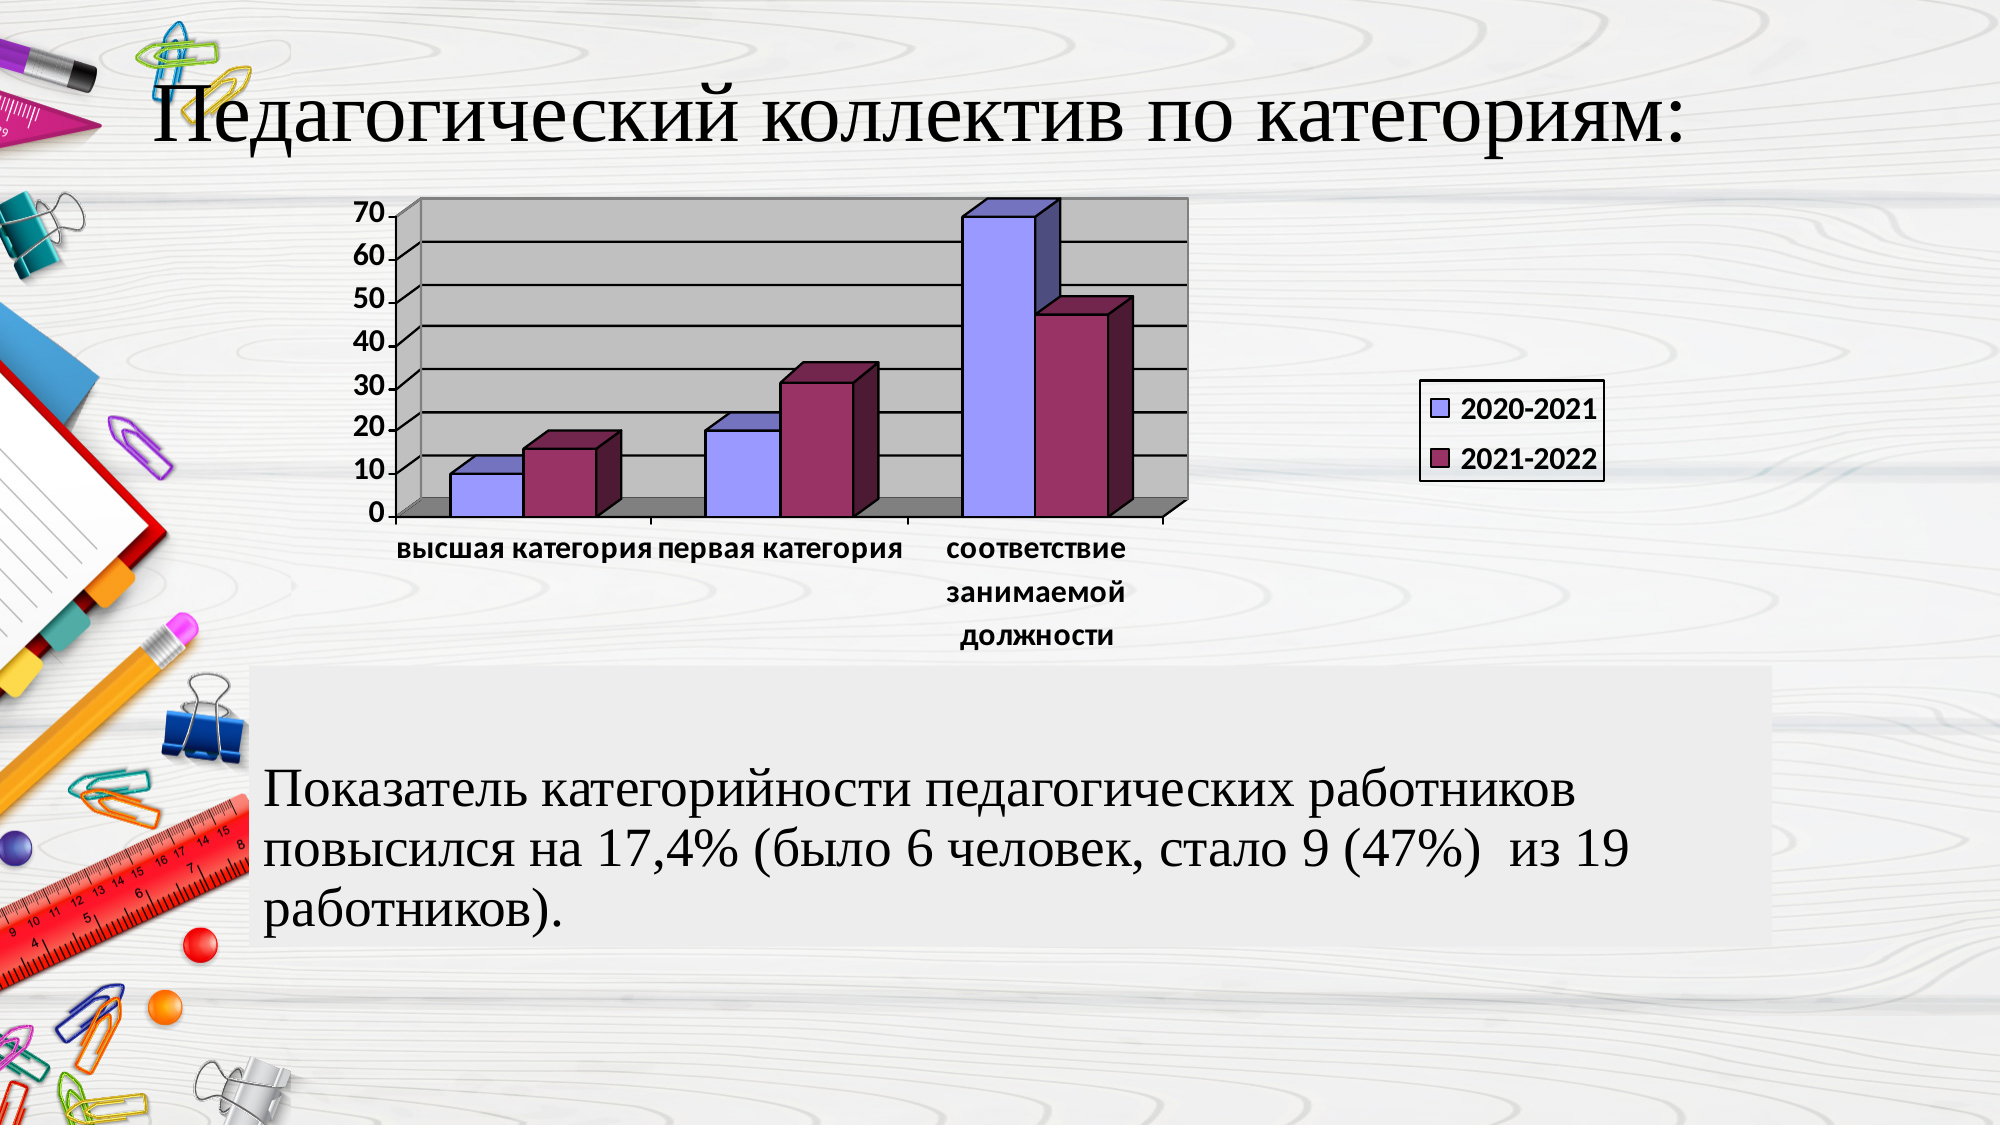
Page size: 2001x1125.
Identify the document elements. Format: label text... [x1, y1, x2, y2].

picture [0, 0, 2000, 1125]
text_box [104, 152, 1627, 709]
list Показатель категорийности педагогических работников повысился на 17,4% (было 6 человек, стало 9 (47%) из 19 работников). [249, 665, 1773, 947]
title Педагогический коллектив по категориям: [137, 59, 1863, 168]
